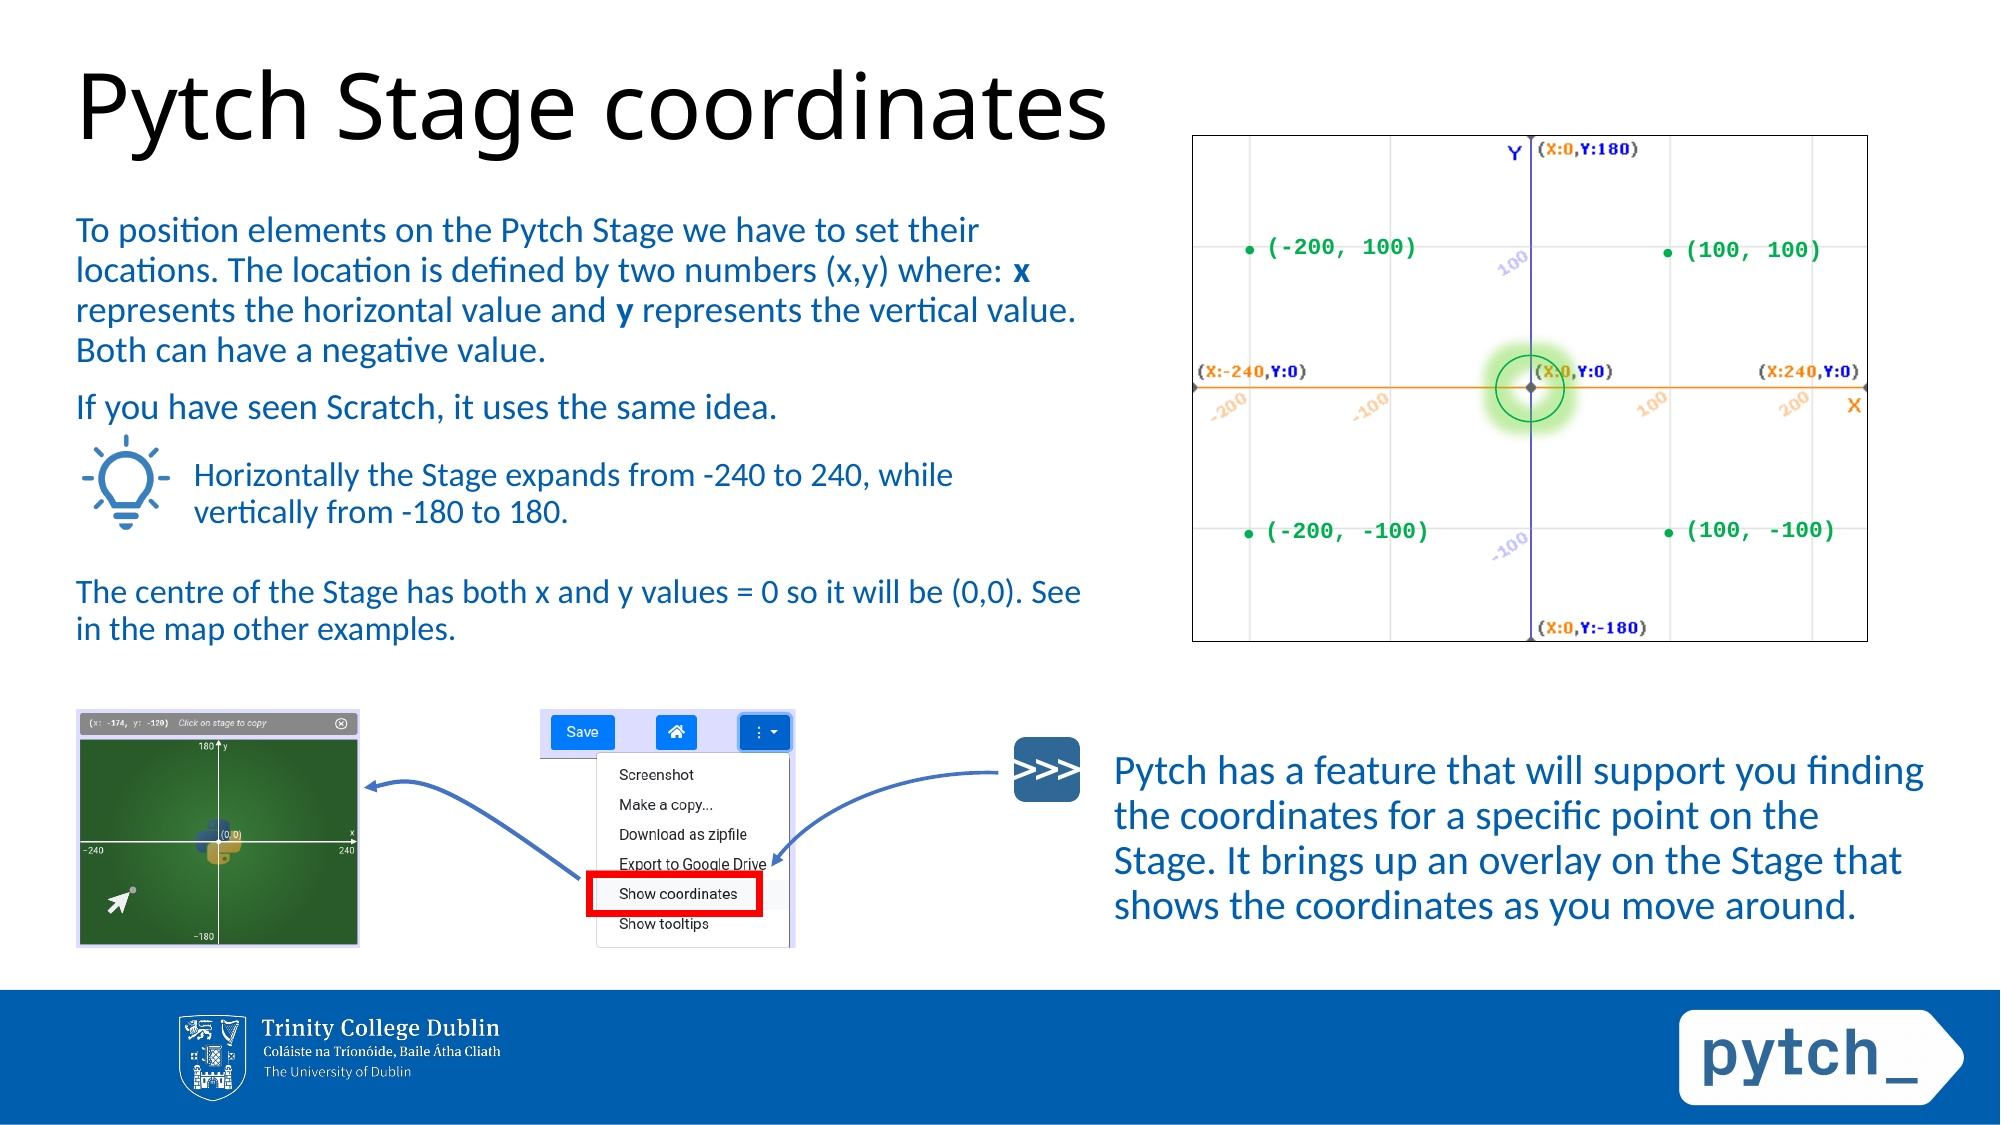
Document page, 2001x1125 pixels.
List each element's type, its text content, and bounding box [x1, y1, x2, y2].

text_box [73, 430, 1060, 540]
picture [1590, 894, 2001, 1125]
title Pytch Stage coordinates [60, 1, 1786, 219]
list To position elements on the Pytch Stage we have to set their locations. The location is defined by two numbers (x,y) where: x represents the horizontal value and y represents the vertical value. Both can have a negative value. If you have seen Scratch, it uses the same idea. [60, 203, 1129, 436]
picture [178, 1044, 502, 1102]
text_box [1226, 189, 1910, 559]
text_box The centre of the Stage has both x and y values = 0 so it will be (0,0). See in the map other examples. [60, 566, 1129, 657]
picture [1192, 135, 1868, 642]
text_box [76, 709, 1944, 1044]
